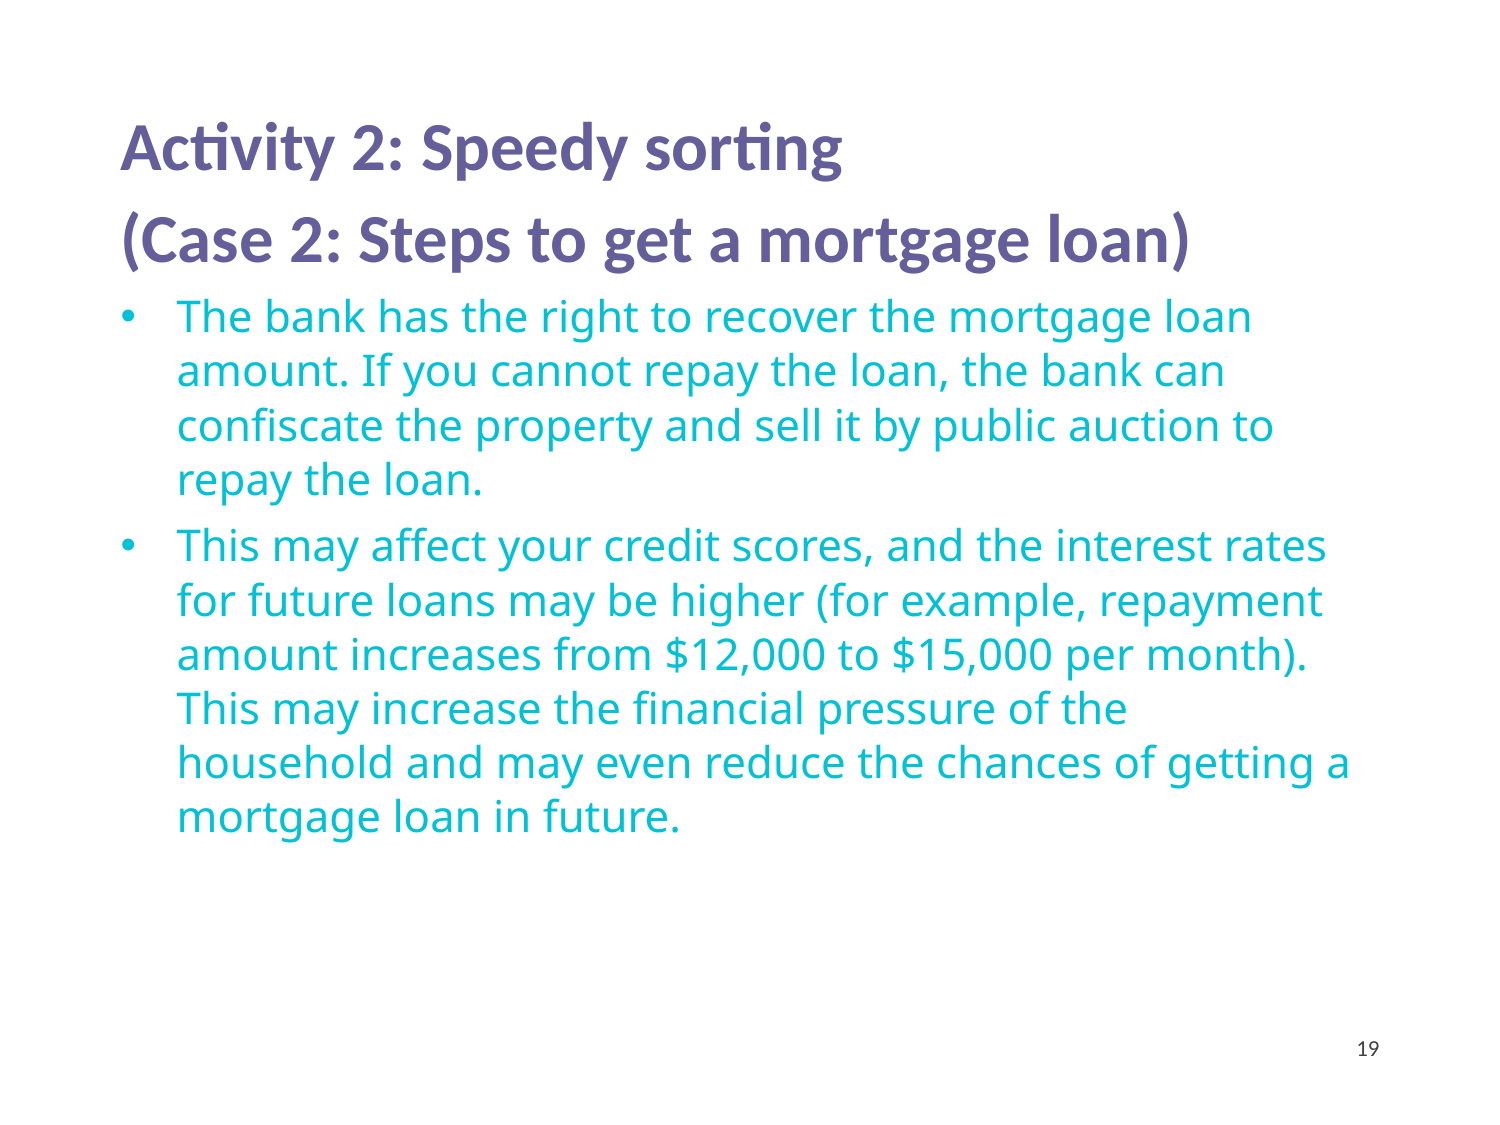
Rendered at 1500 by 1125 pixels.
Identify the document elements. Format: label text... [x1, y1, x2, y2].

list Activity 2: Speedy sorting (Case 2: Steps to get a mortgage loan) [119, 113, 1381, 285]
list The bank has the right to recover the mortgage loan amount. If you cannot repay the loan, the bank can confiscate the property and sell it by public auction to repay the loan. This may affect your credit scores, and the interest rates for future loans may be higher (for example, repayment amount increases from $12,000 to $15,000 per month). This may increase the financial pressure of the household and may even reduce the chances of getting a mortgage loan in future. [120, 286, 1359, 884]
slide_number 19 [1353, 1035, 1381, 1062]
